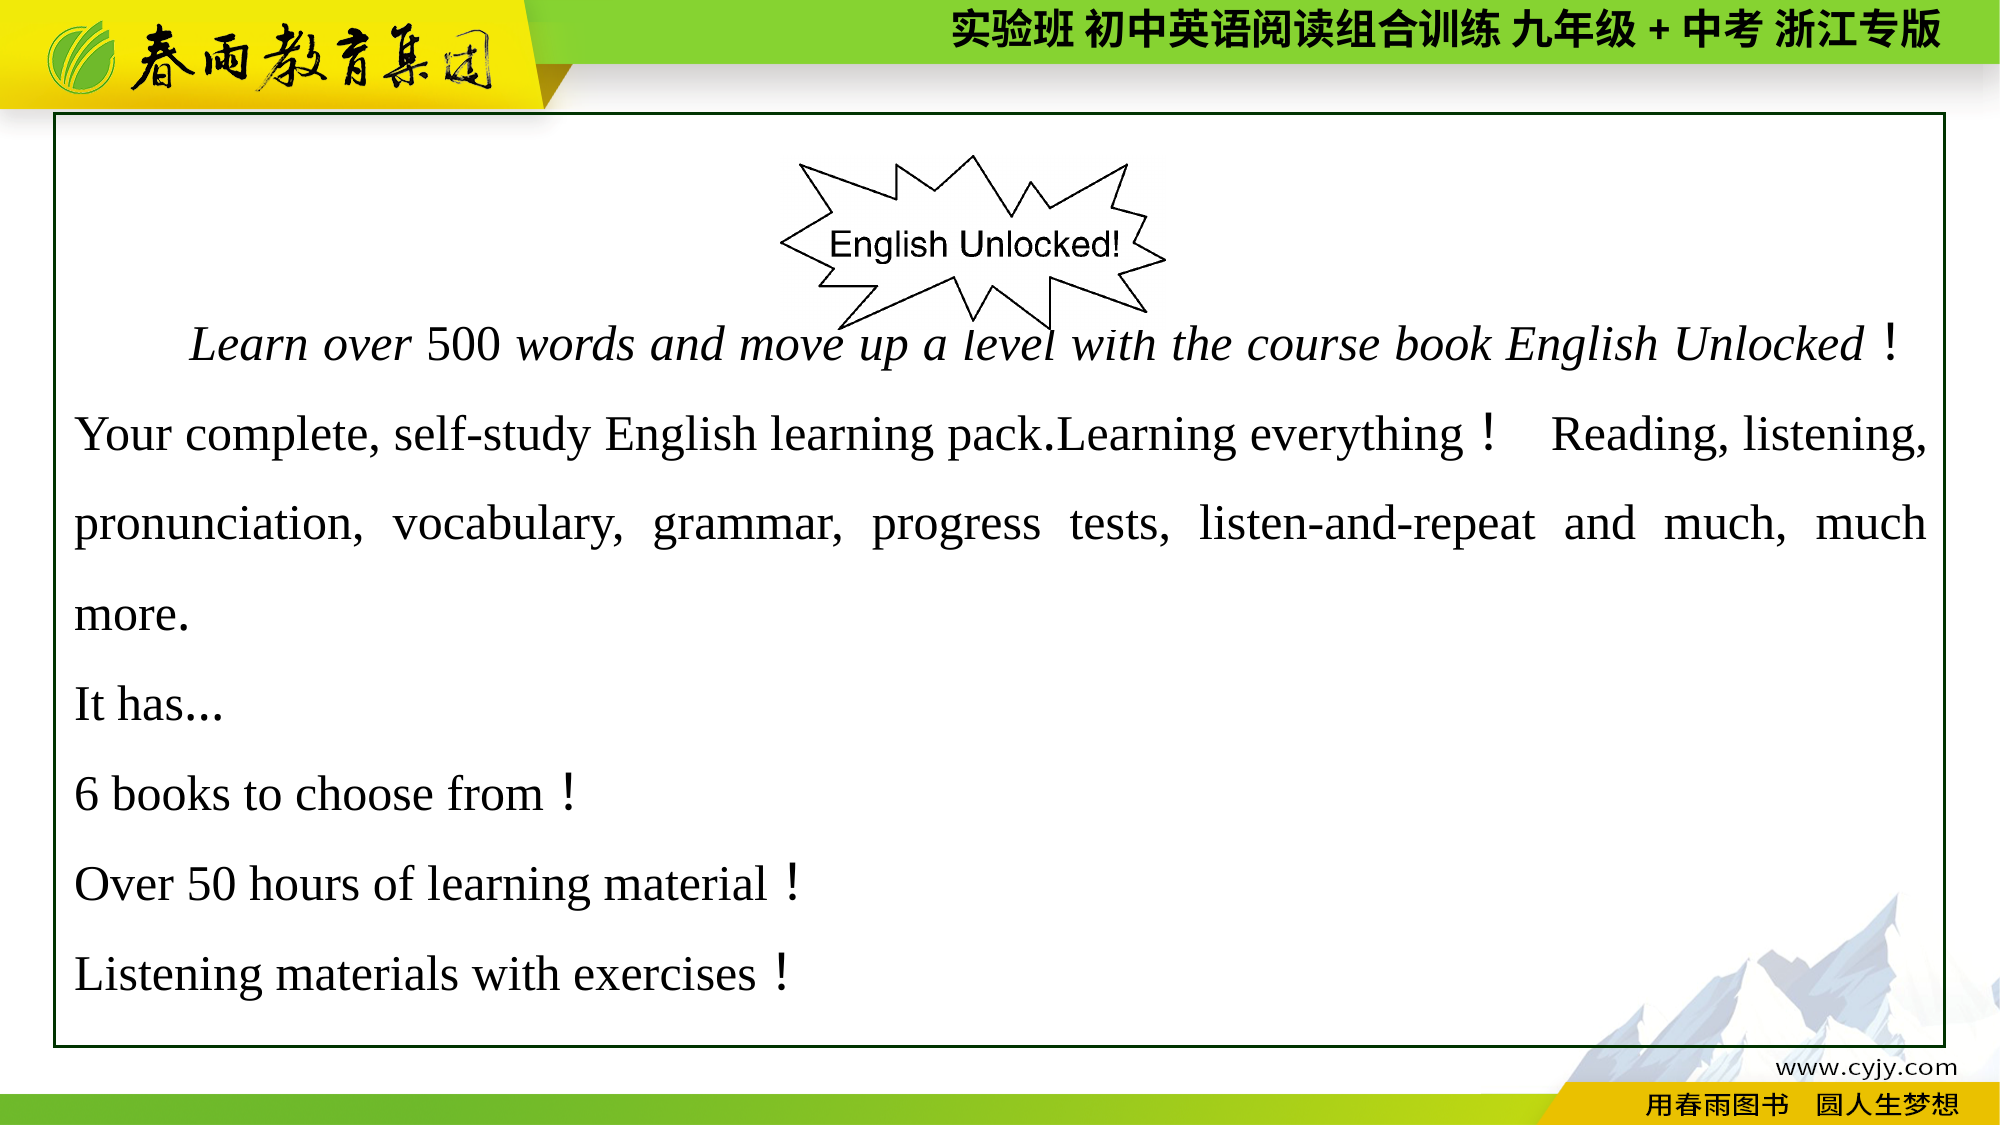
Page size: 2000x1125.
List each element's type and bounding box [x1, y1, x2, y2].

text_box [54, 113, 1945, 1047]
picture [0, 0, 2000, 1125]
